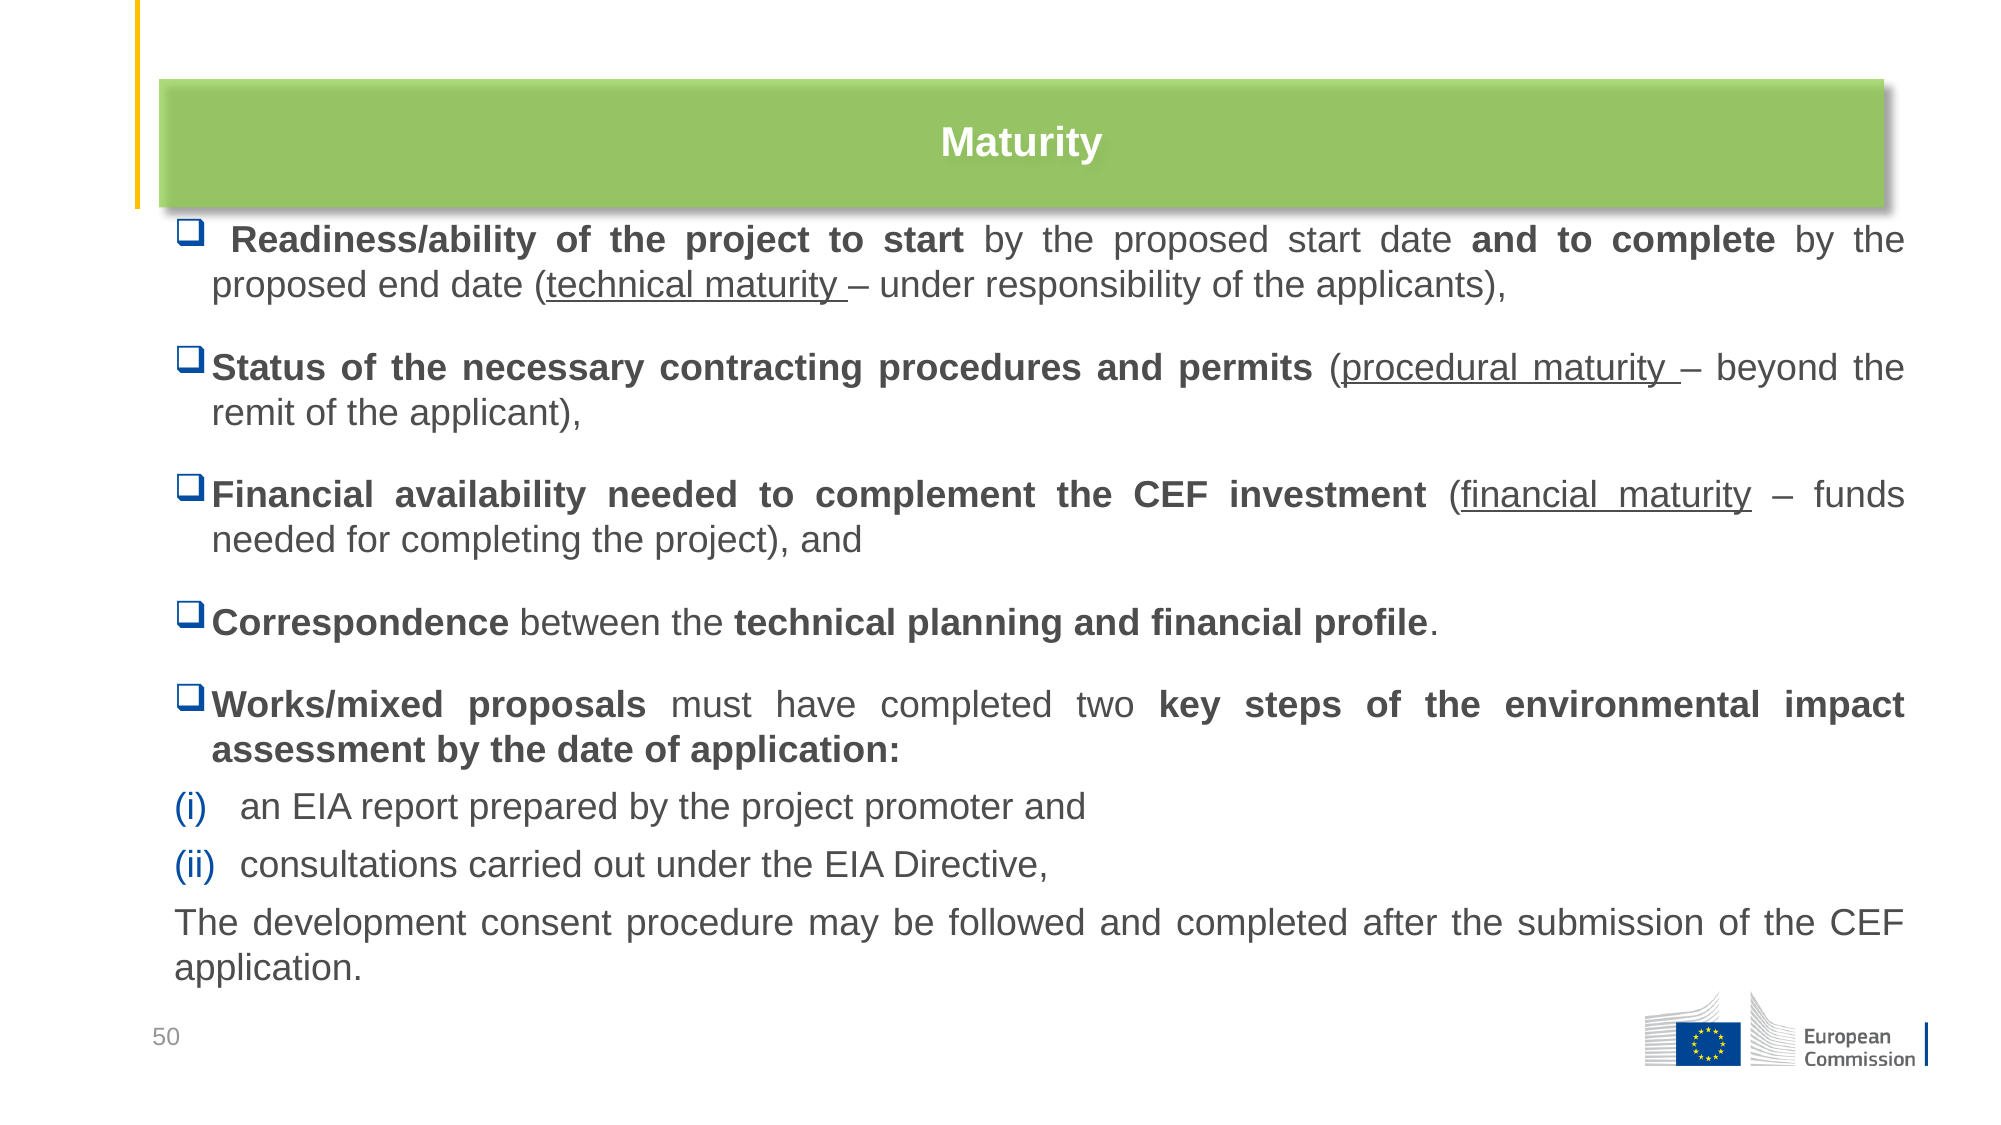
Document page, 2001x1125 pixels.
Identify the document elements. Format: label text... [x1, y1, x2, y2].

title Maturity [159, 79, 1885, 208]
list Readiness/ability of the project to start by the proposed start date and to complete by the proposed end date (technical maturity – under responsibility of the applicants), Status of the necessary contracting procedures and permits (procedural maturity – beyond the remit of the applicant), Financial availability needed to complement the CEF investment (financial maturity – funds needed for completing the project), and Correspondence between the technical planning and financial profile. Works/mixed proposals must have completed two key steps of the environmental impact assessment by the date of application: an EIA report prepared by the project promoter and consultations carried out under the EIA Directive, The development consent procedure may be followed and completed after the submission of the CEF application. [159, 207, 1921, 1046]
slide_number 50 [137, 1005, 588, 1066]
picture [1645, 991, 1928, 1066]
